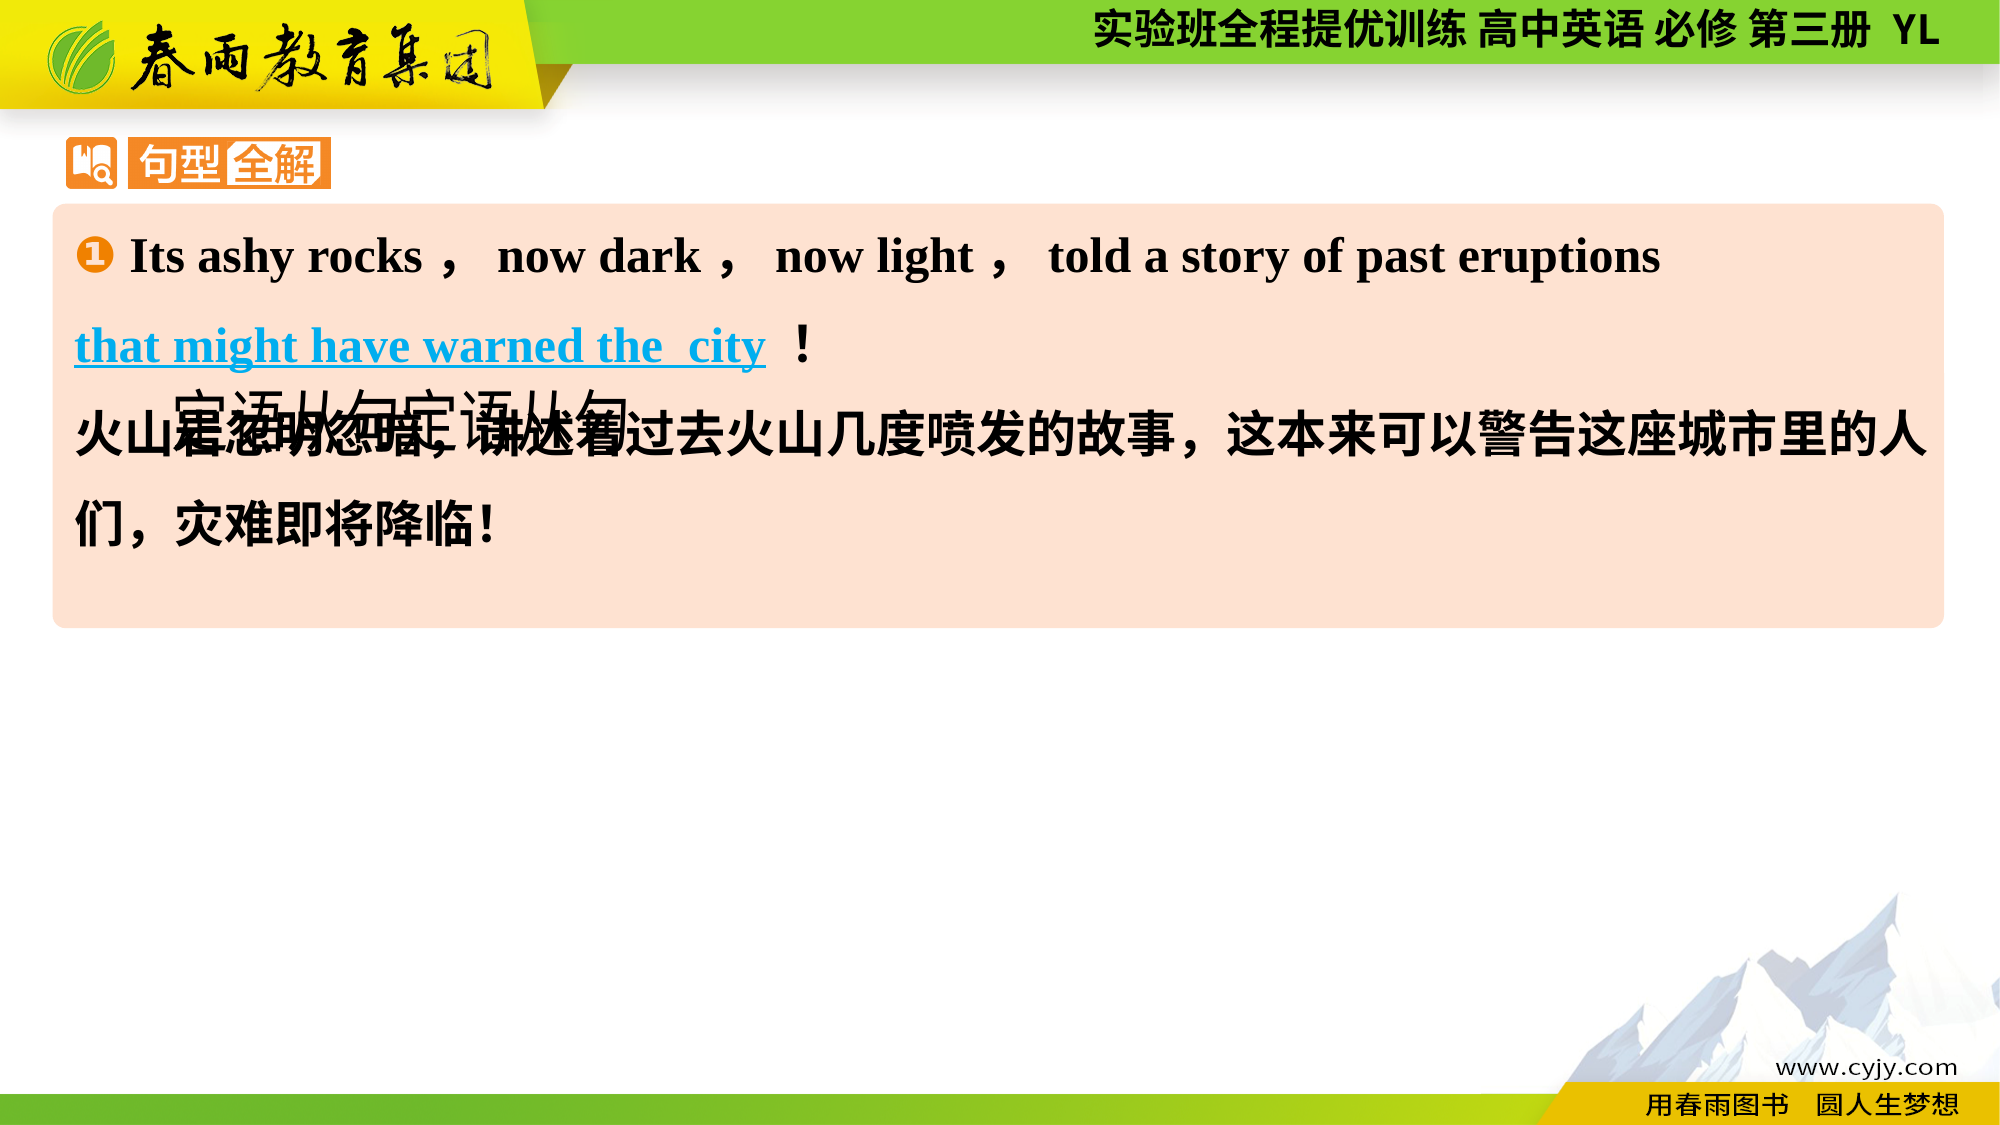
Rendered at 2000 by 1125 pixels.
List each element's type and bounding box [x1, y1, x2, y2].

picture [0, 0, 2000, 1125]
text_box [52, 203, 1945, 629]
